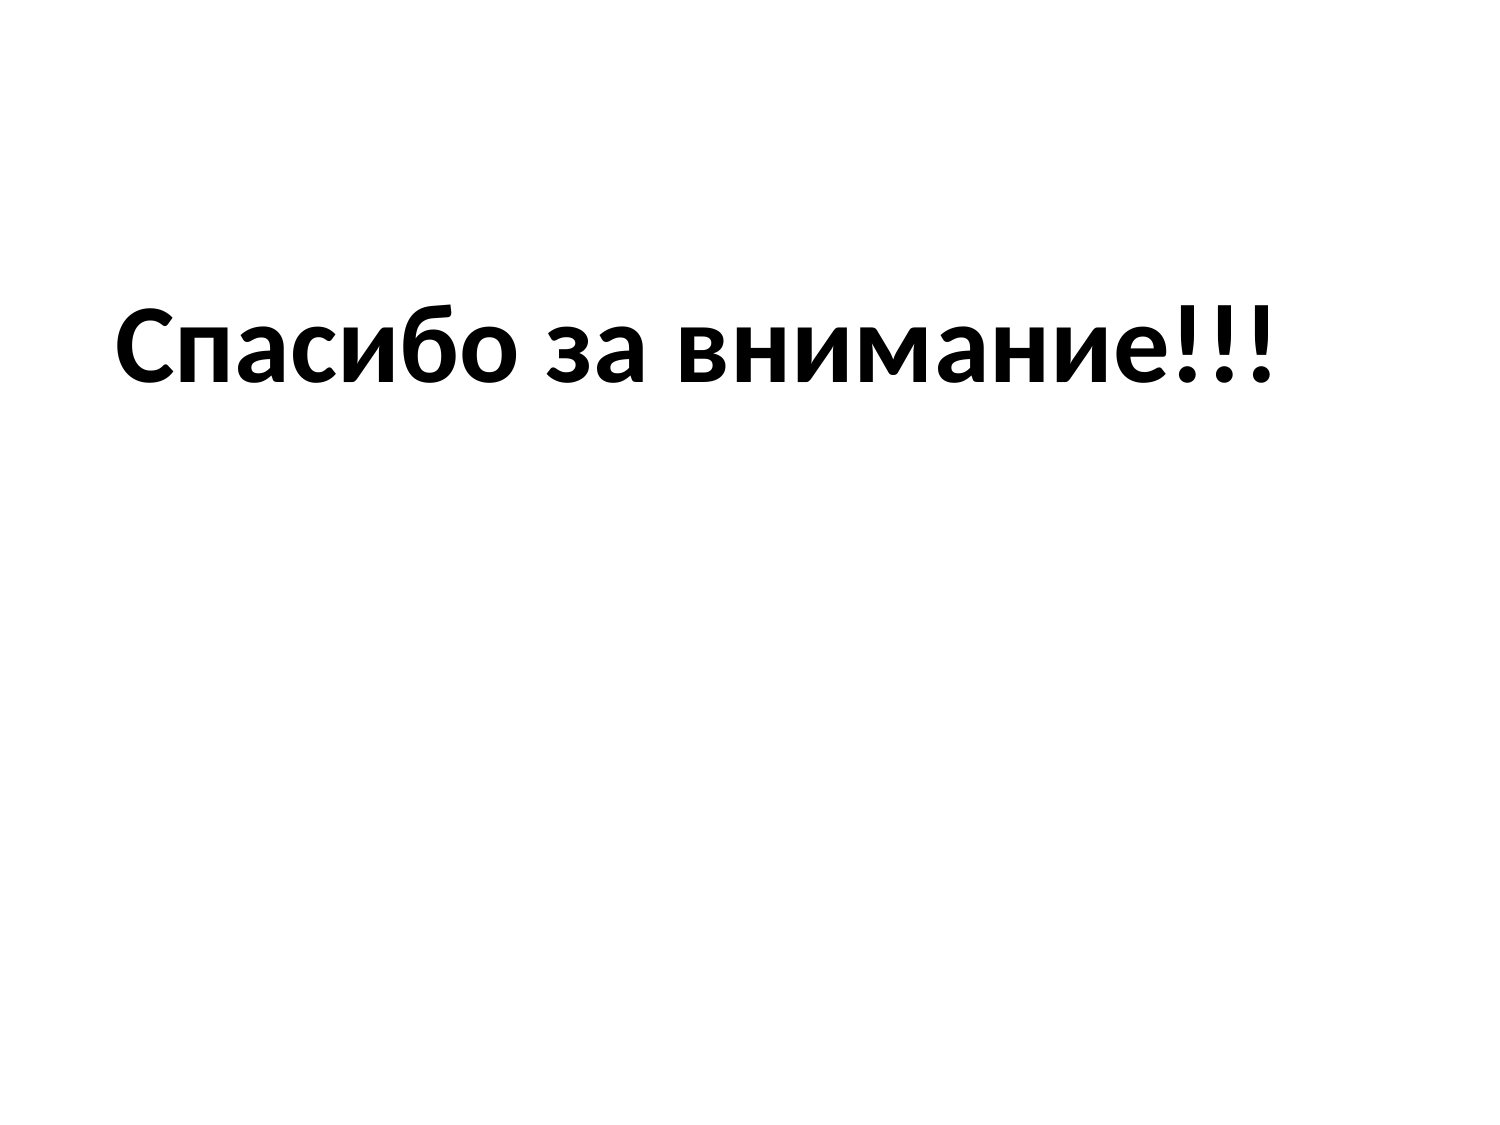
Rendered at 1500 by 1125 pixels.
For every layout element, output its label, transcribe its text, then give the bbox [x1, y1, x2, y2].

list Спасибо за внимание!!! [75, 262, 1425, 1005]
